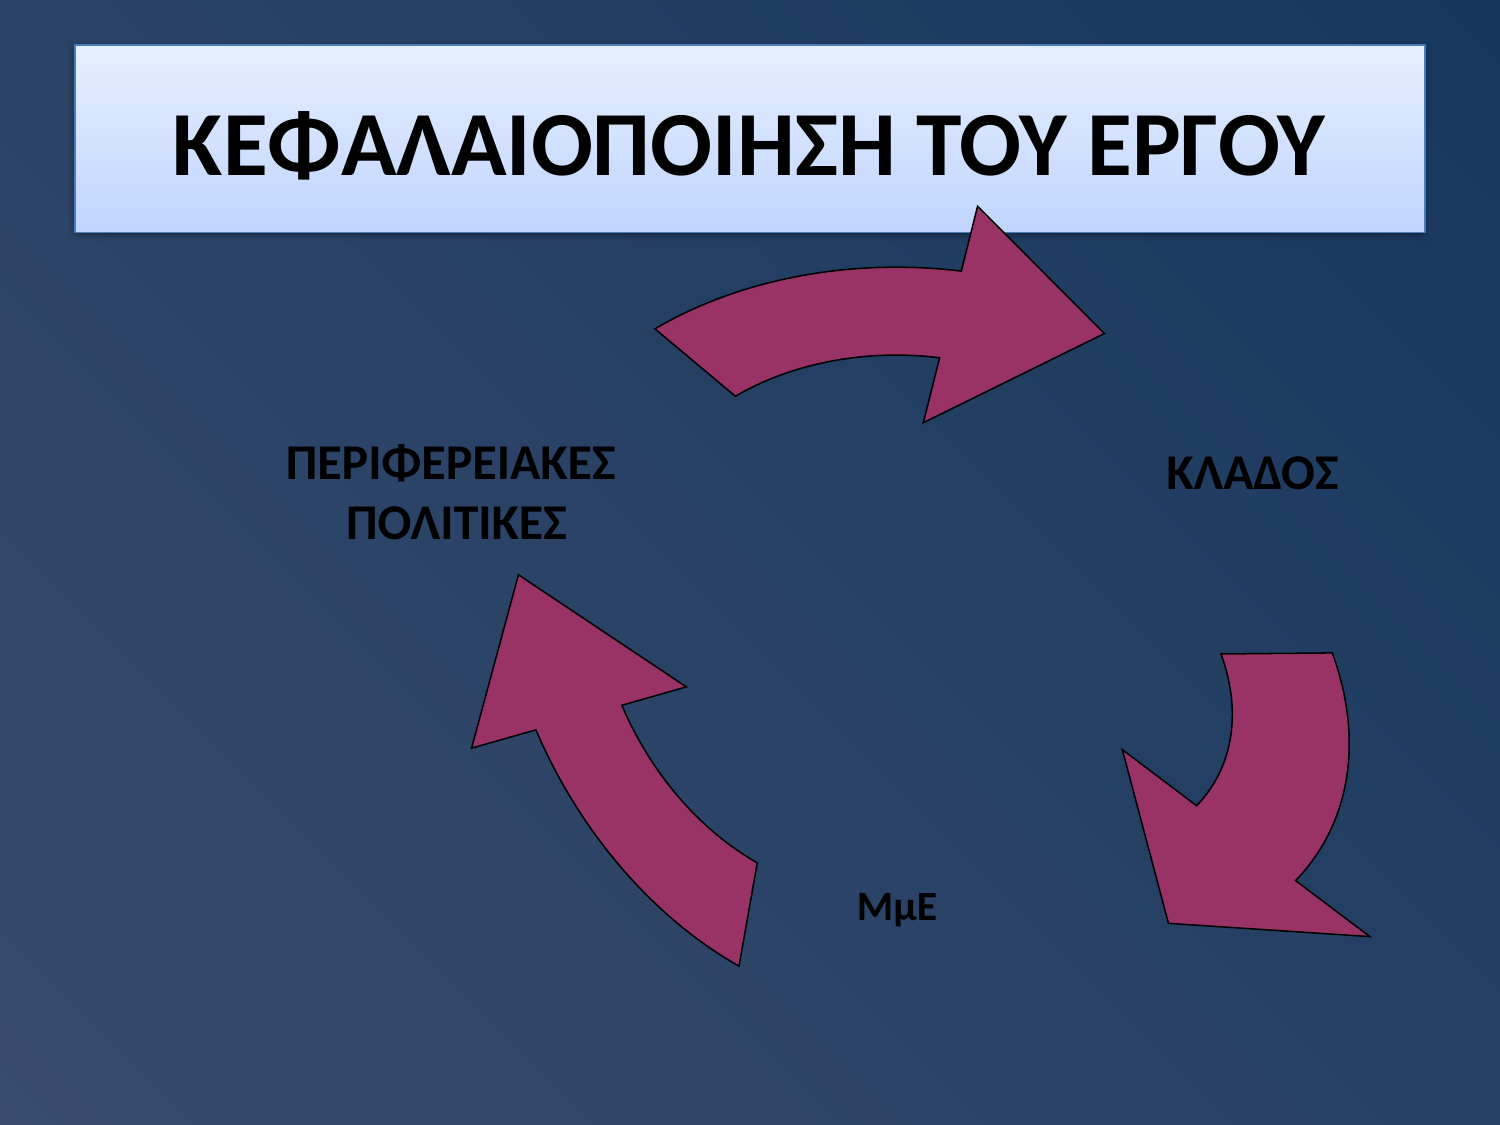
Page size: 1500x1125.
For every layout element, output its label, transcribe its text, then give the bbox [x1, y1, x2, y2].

title ΚΕΦΑΛΑΙΟΠΟΙΗΣΗ ΤΟΥ ΕΡΓΟΥ [74, 44, 1426, 233]
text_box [147, 266, 1403, 1010]
